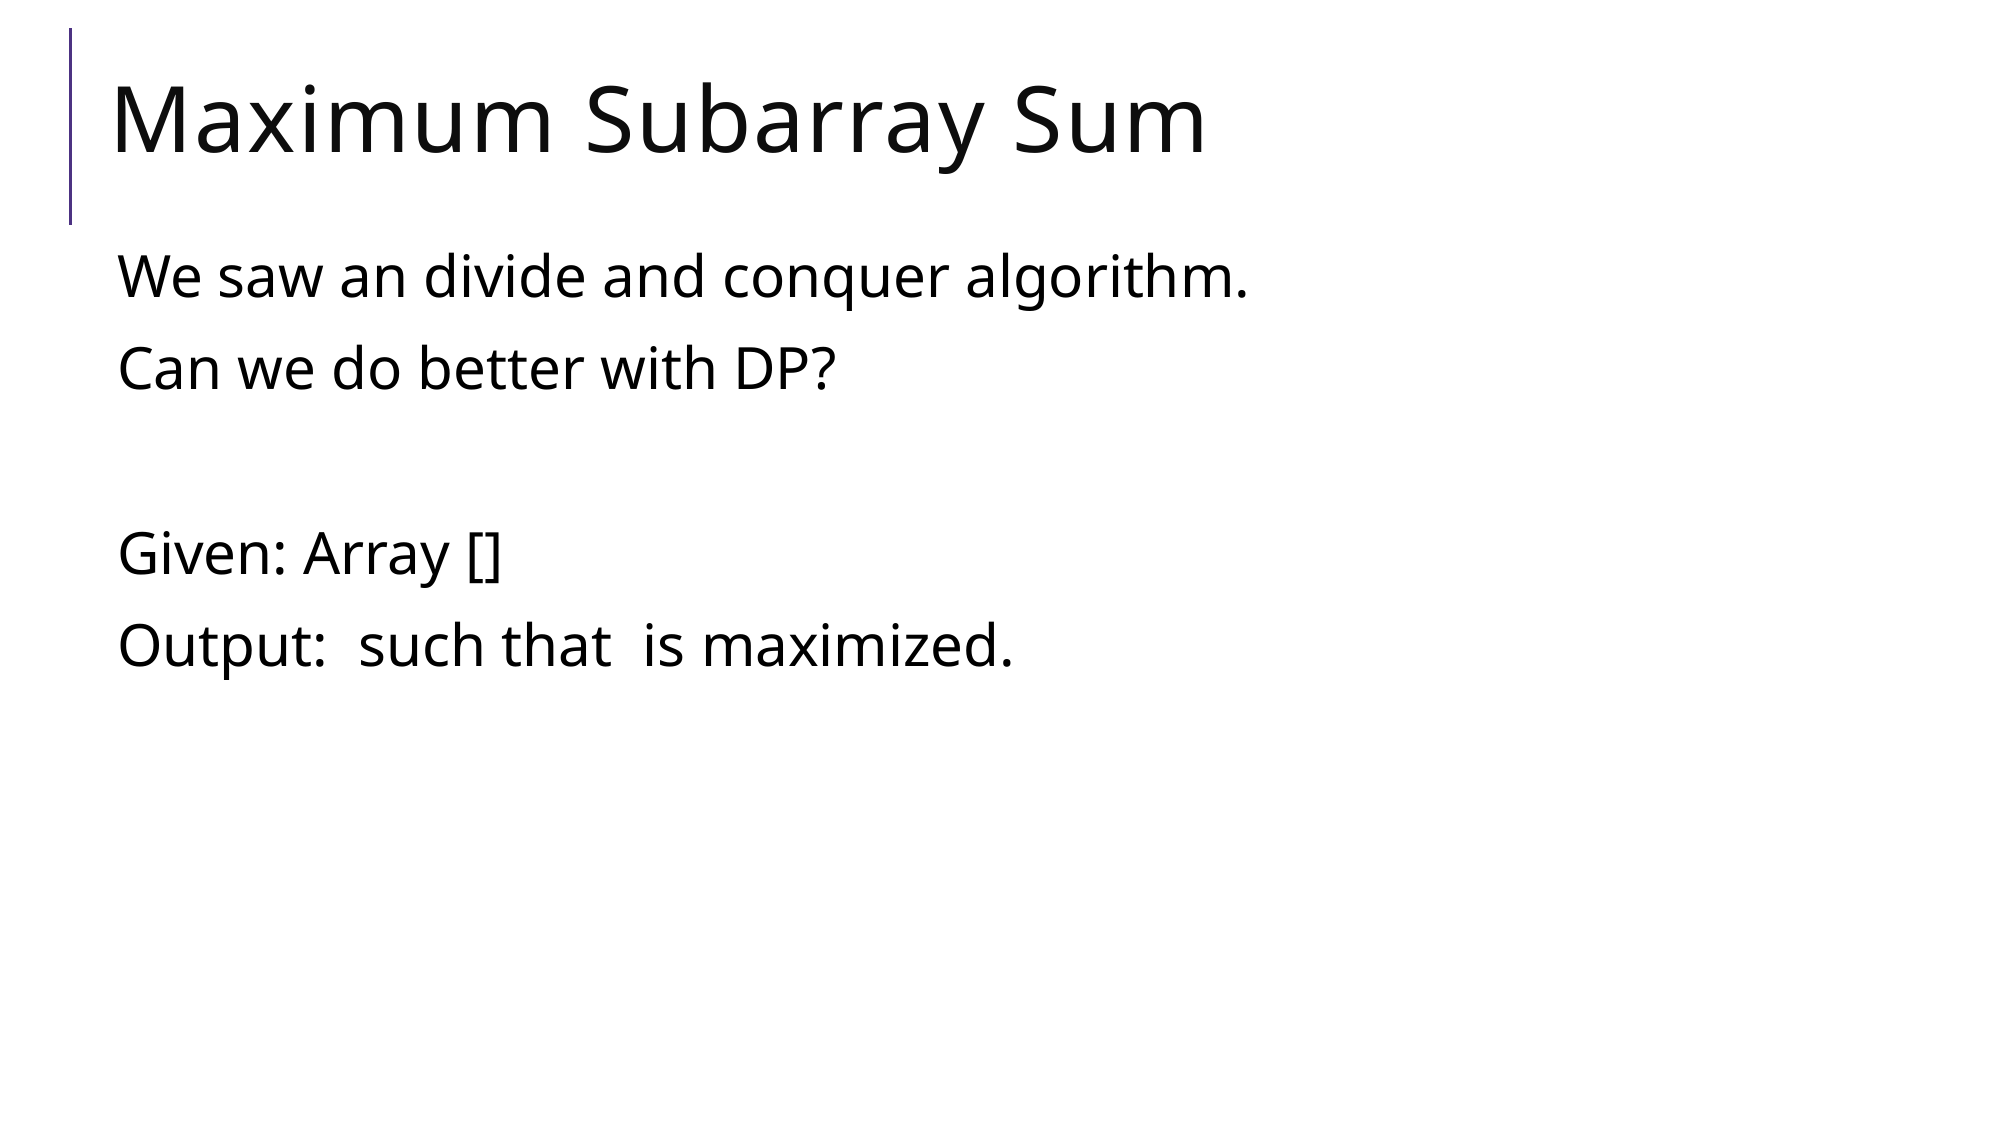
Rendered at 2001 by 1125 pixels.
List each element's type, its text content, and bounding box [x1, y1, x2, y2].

title Maximum Subarray Sum [94, 43, 1930, 210]
